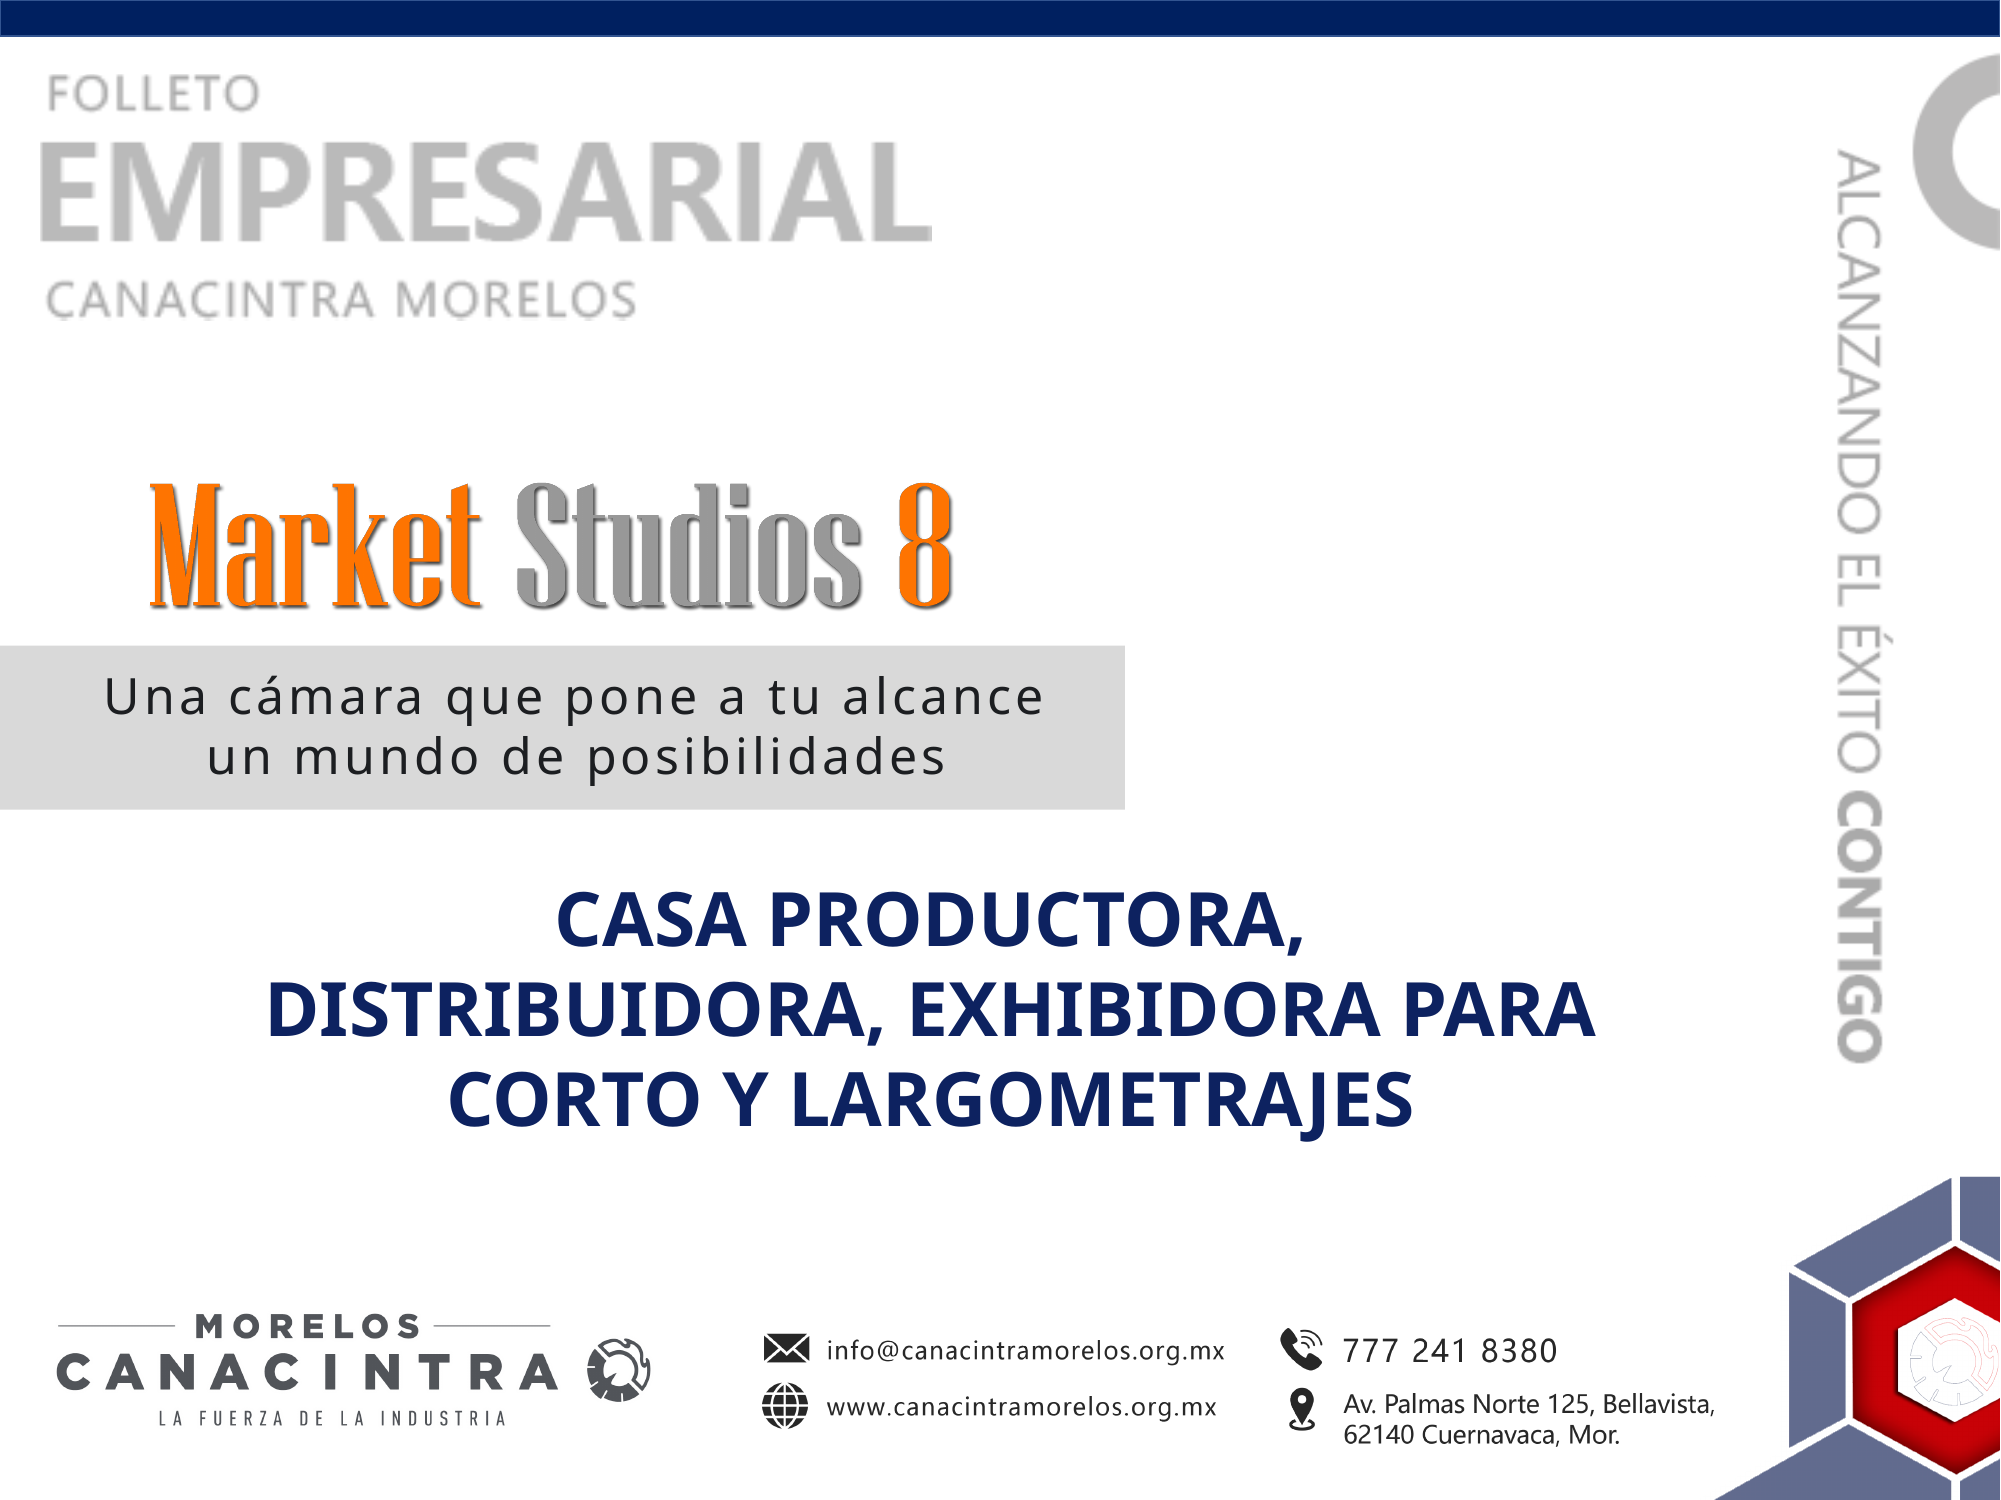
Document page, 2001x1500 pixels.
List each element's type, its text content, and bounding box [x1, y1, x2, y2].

picture [40, 74, 932, 321]
text_box CASA PRODUCTORA, DISTRIBUIDORA, EXHIBIDORA PARA CORTO Y LARGOMETRAJES [200, 864, 1662, 1150]
picture [1785, 48, 2000, 1074]
text_box [0, 645, 1126, 811]
text_box Una cámara que pone a tu alcance un mundo de posibilidades [52, 657, 1101, 793]
text_box [0, 0, 2000, 37]
picture [762, 1175, 2000, 1500]
picture [97, 459, 1021, 624]
picture [52, 1310, 654, 1429]
